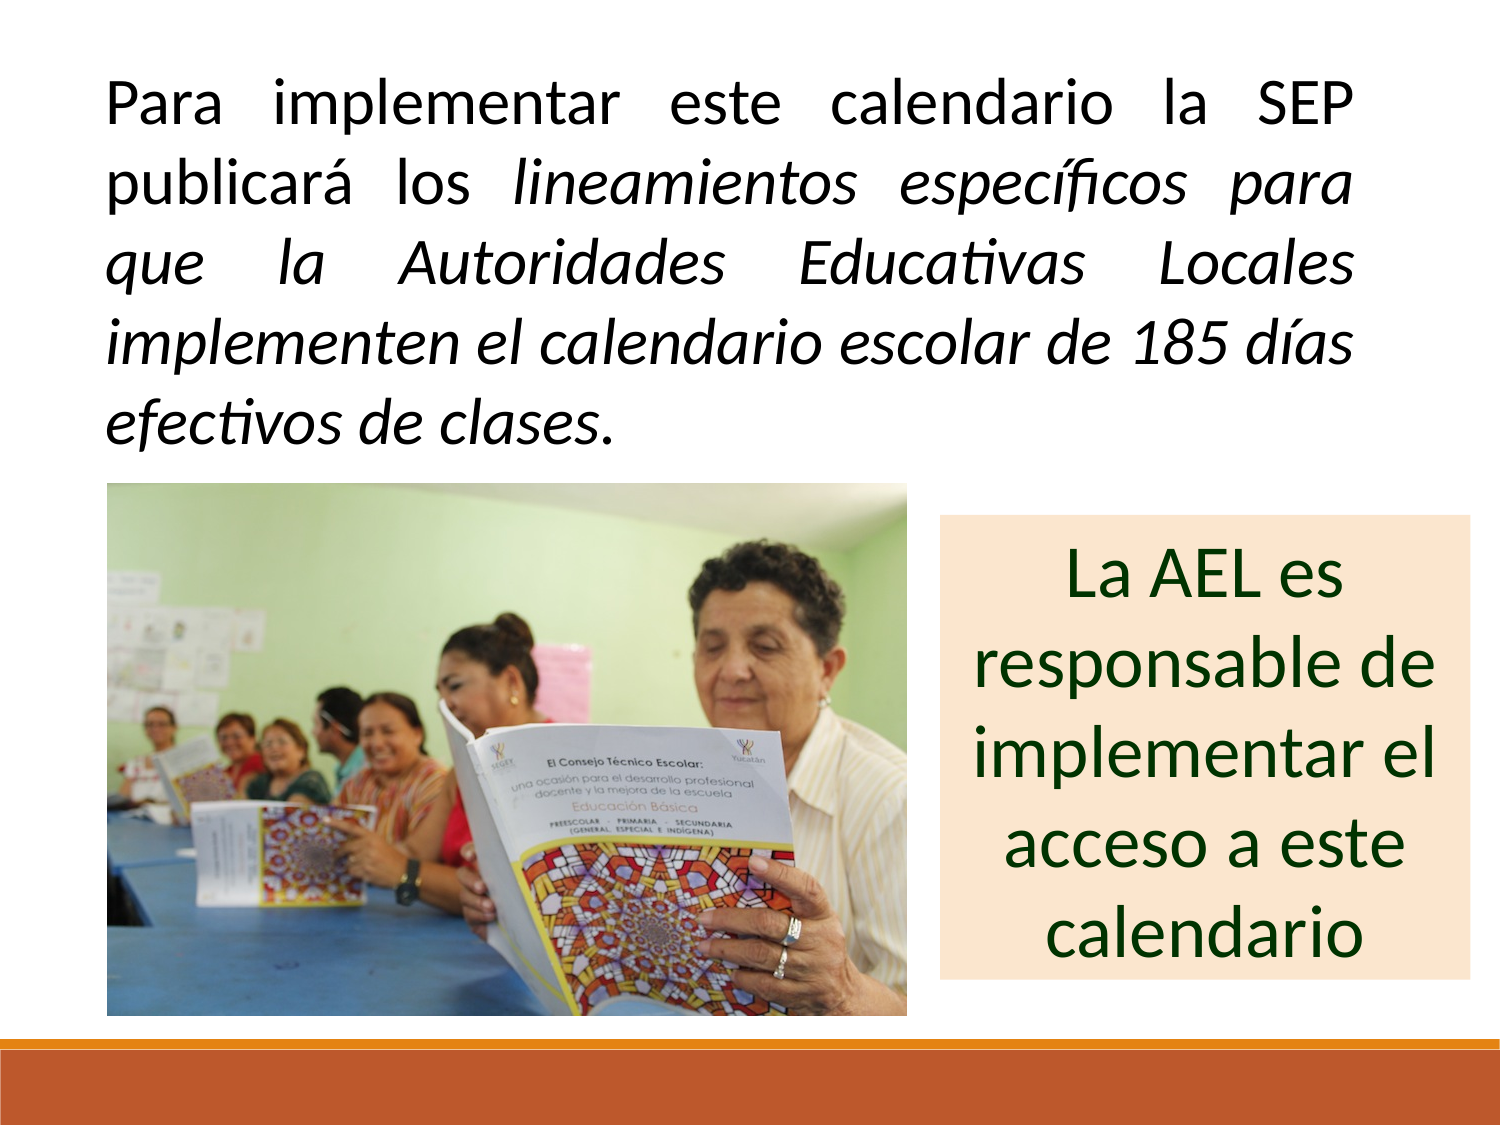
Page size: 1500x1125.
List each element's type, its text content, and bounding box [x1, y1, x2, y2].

picture [107, 483, 907, 1017]
text_box Para implementar este calendario la SEP publicará los lineamientos específicos para que la Autoridades Educativas Locales implementen el calendario escolar de 185 días efectivos de clases. [90, 50, 1372, 706]
text_box La AEL es responsable de implementar el acceso a este calendario [940, 514, 1471, 980]
